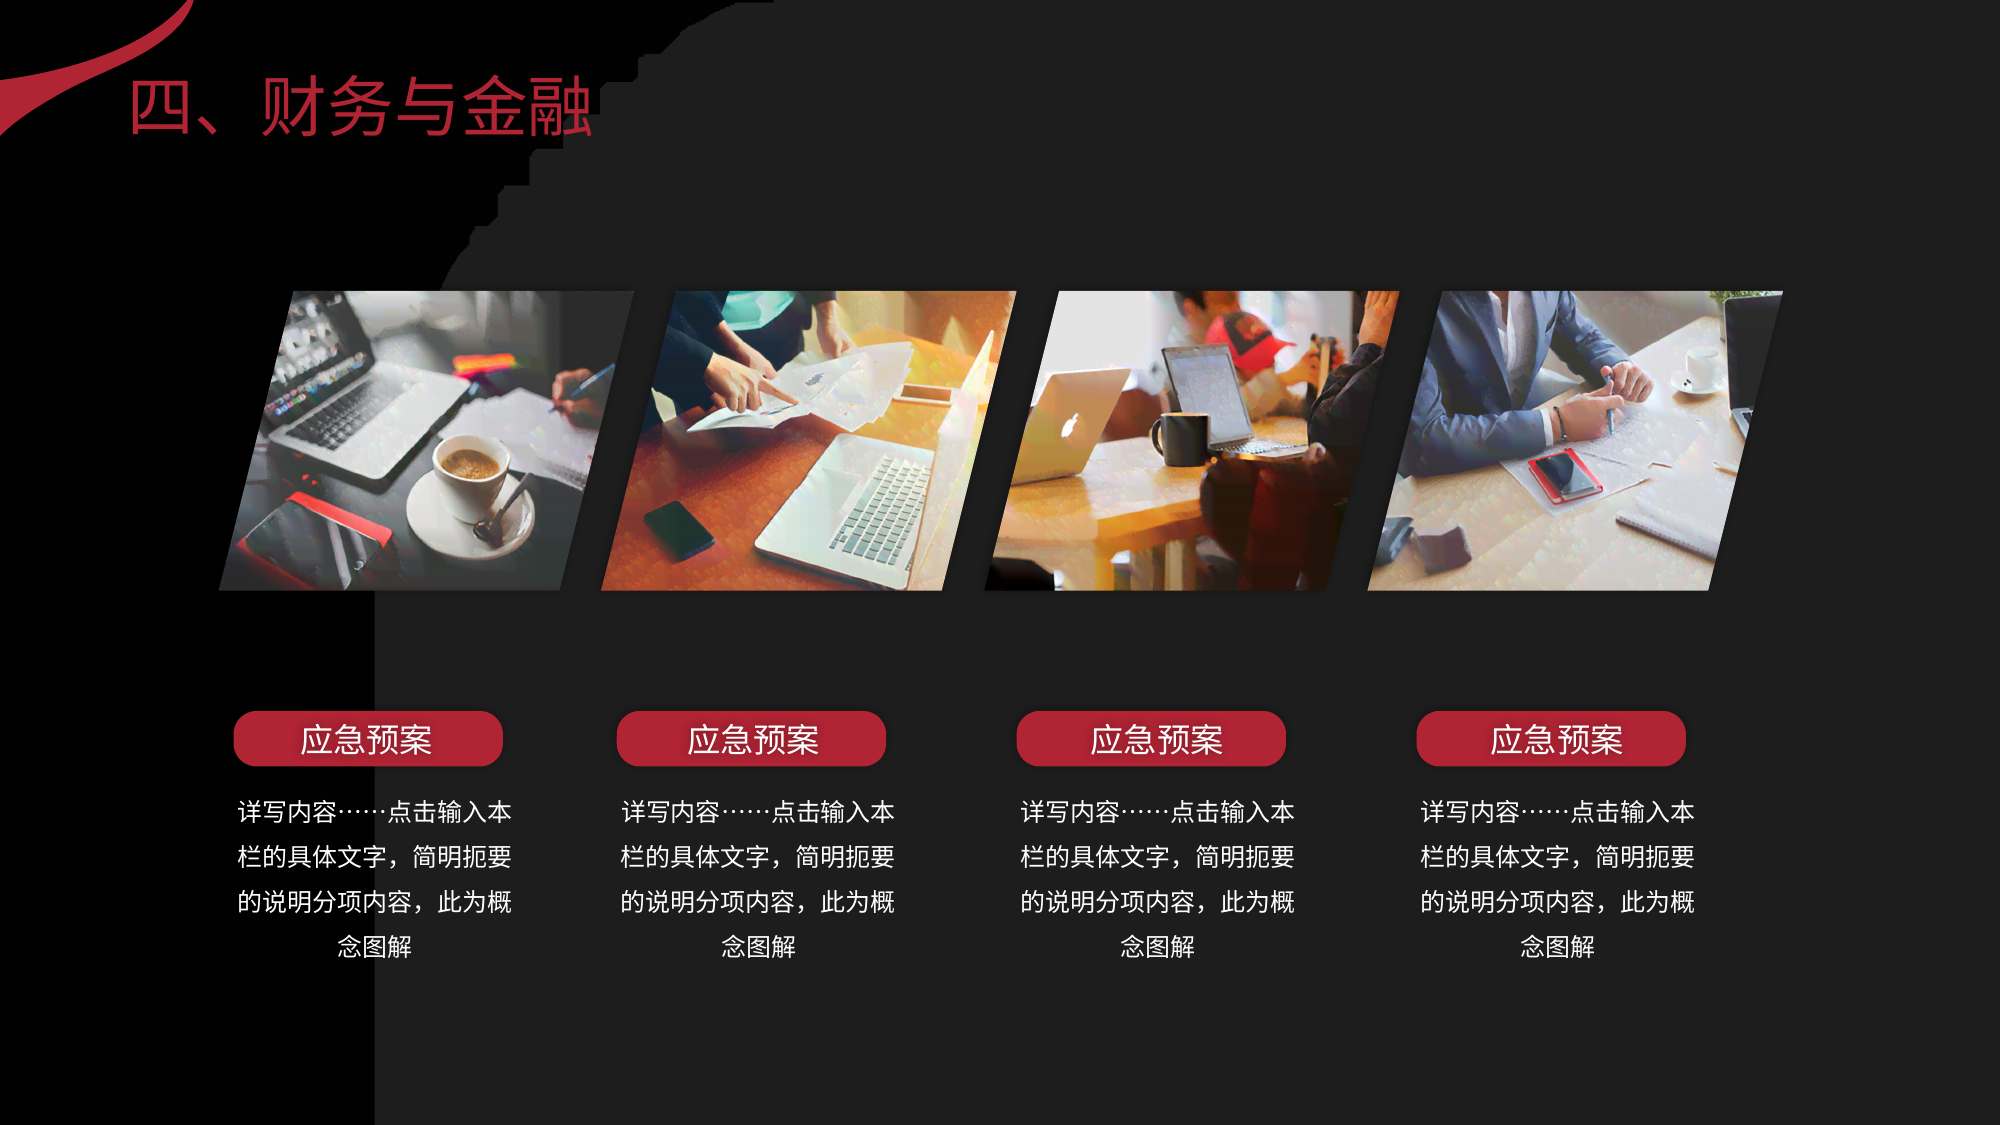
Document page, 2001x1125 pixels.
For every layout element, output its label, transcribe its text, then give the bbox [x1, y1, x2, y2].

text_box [1416, 710, 1686, 767]
text_box 详写内容……点击输入本栏的具体文字，简明扼要的说明分项内容，此为概念图解 [600, 774, 917, 969]
picture [0, 0, 186, 80]
text_box 详写内容……点击输入本栏的具体文字，简明扼要的说明分项内容，此为概念图解 [216, 774, 534, 969]
text_box [982, 289, 1402, 592]
text_box 详写内容……点击输入本栏的具体文字，简明扼要的说明分项内容，此为概念图解 [1399, 774, 1717, 969]
text_box [0, 0, 194, 136]
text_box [1016, 710, 1286, 767]
text_box [1366, 289, 1785, 592]
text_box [233, 710, 503, 767]
text_box 详写内容……点击输入本栏的具体文字，简明扼要的说明分项内容，此为概念图解 [999, 774, 1317, 969]
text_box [616, 710, 887, 767]
text_box [217, 289, 636, 592]
text_box [599, 289, 1019, 592]
picture [0, 0, 2000, 1125]
text_box 四、财务与金融 [110, 56, 887, 154]
